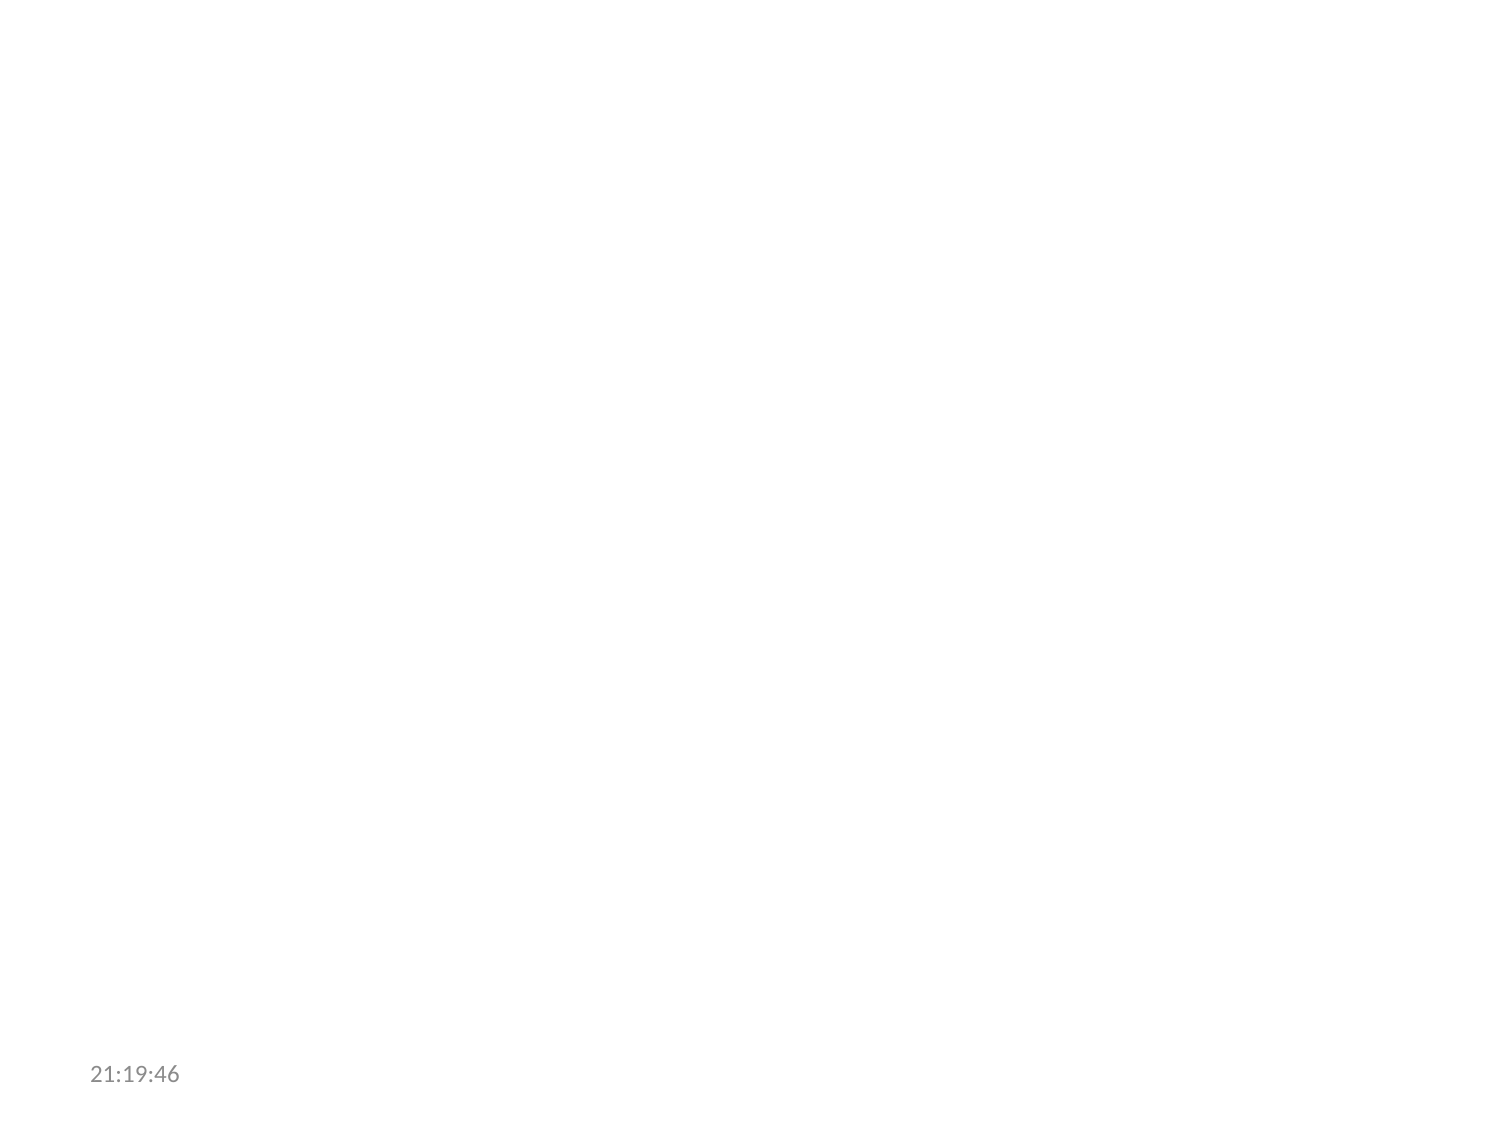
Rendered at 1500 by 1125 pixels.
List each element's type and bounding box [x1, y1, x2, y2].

slide_number [75, 1042, 425, 1103]
